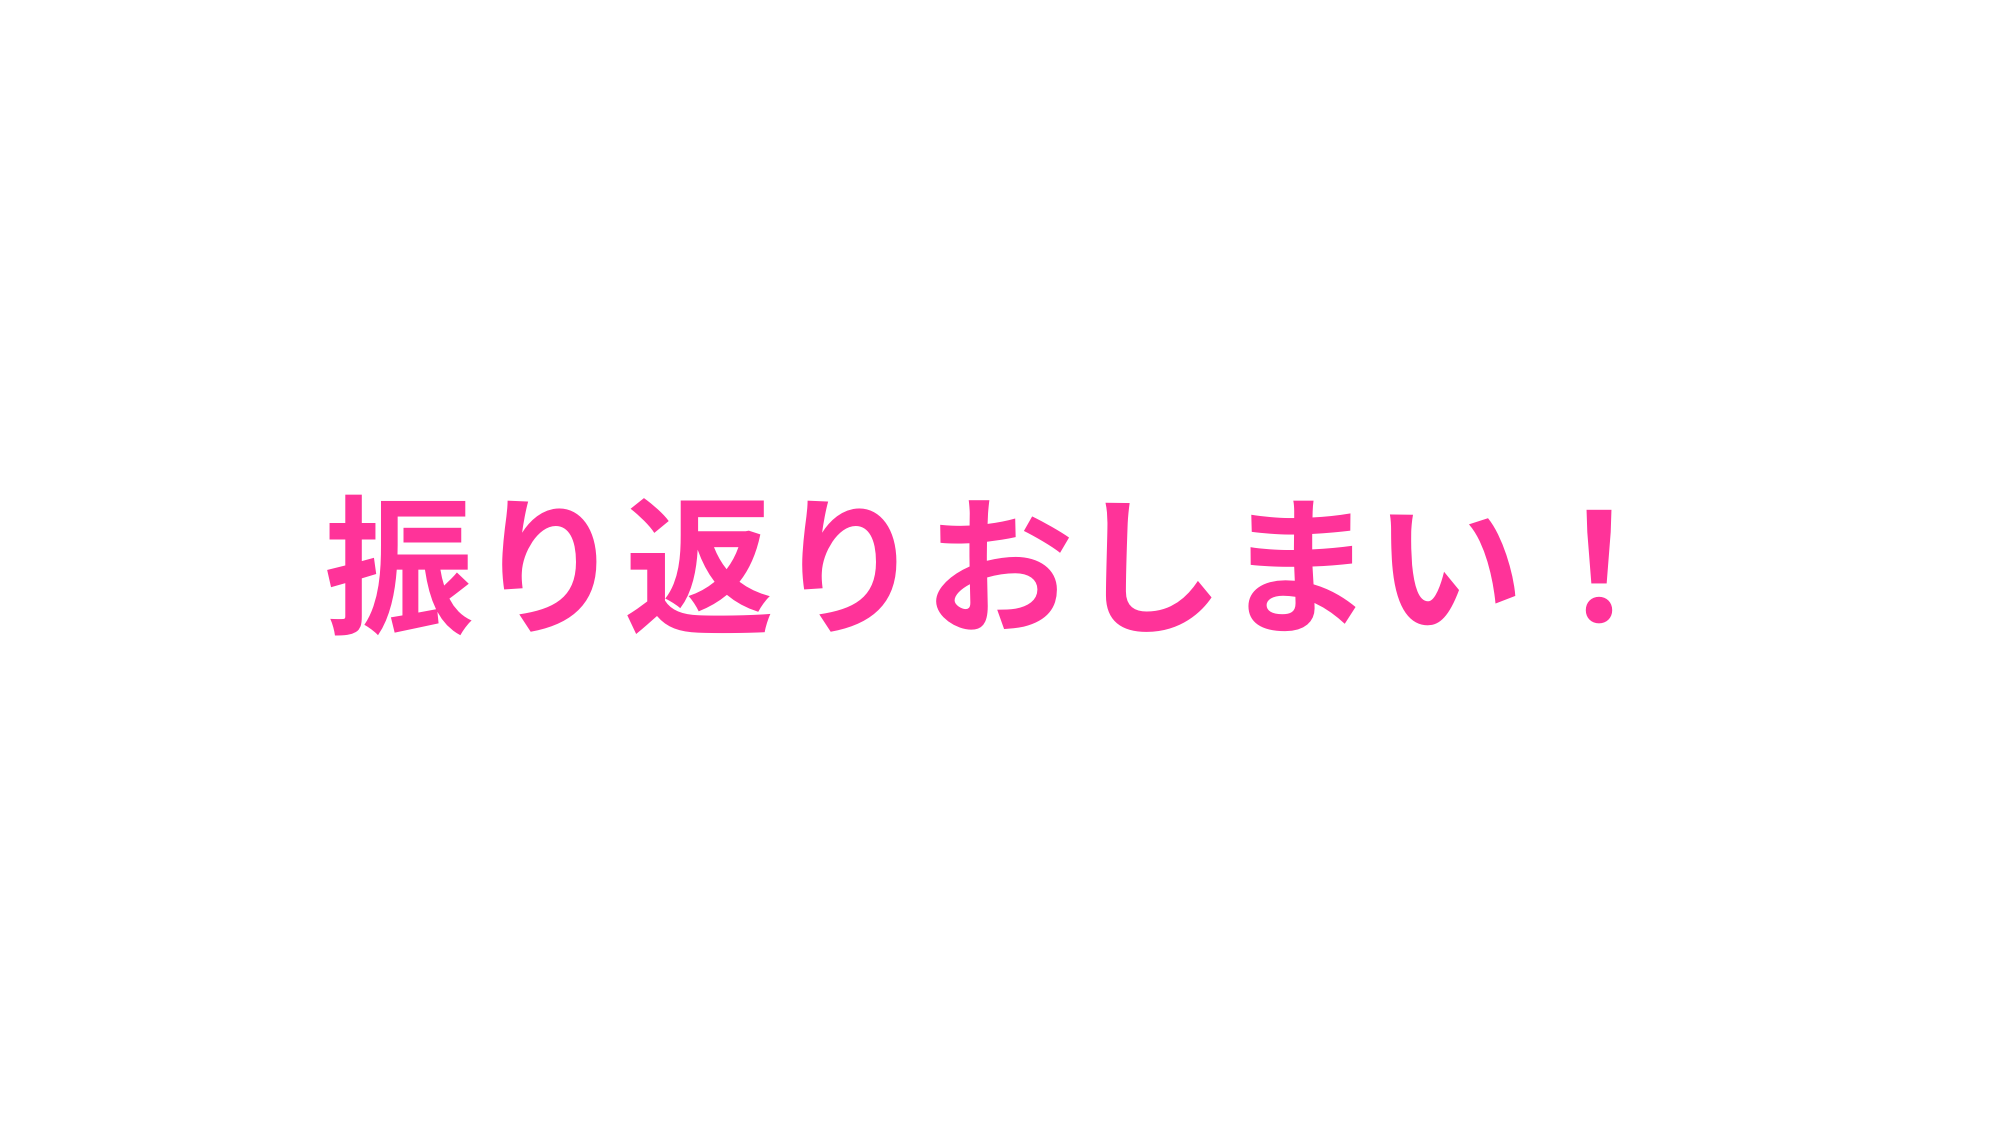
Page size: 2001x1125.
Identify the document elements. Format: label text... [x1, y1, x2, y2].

text_box 振り返りおしまい！ [310, 465, 1690, 660]
